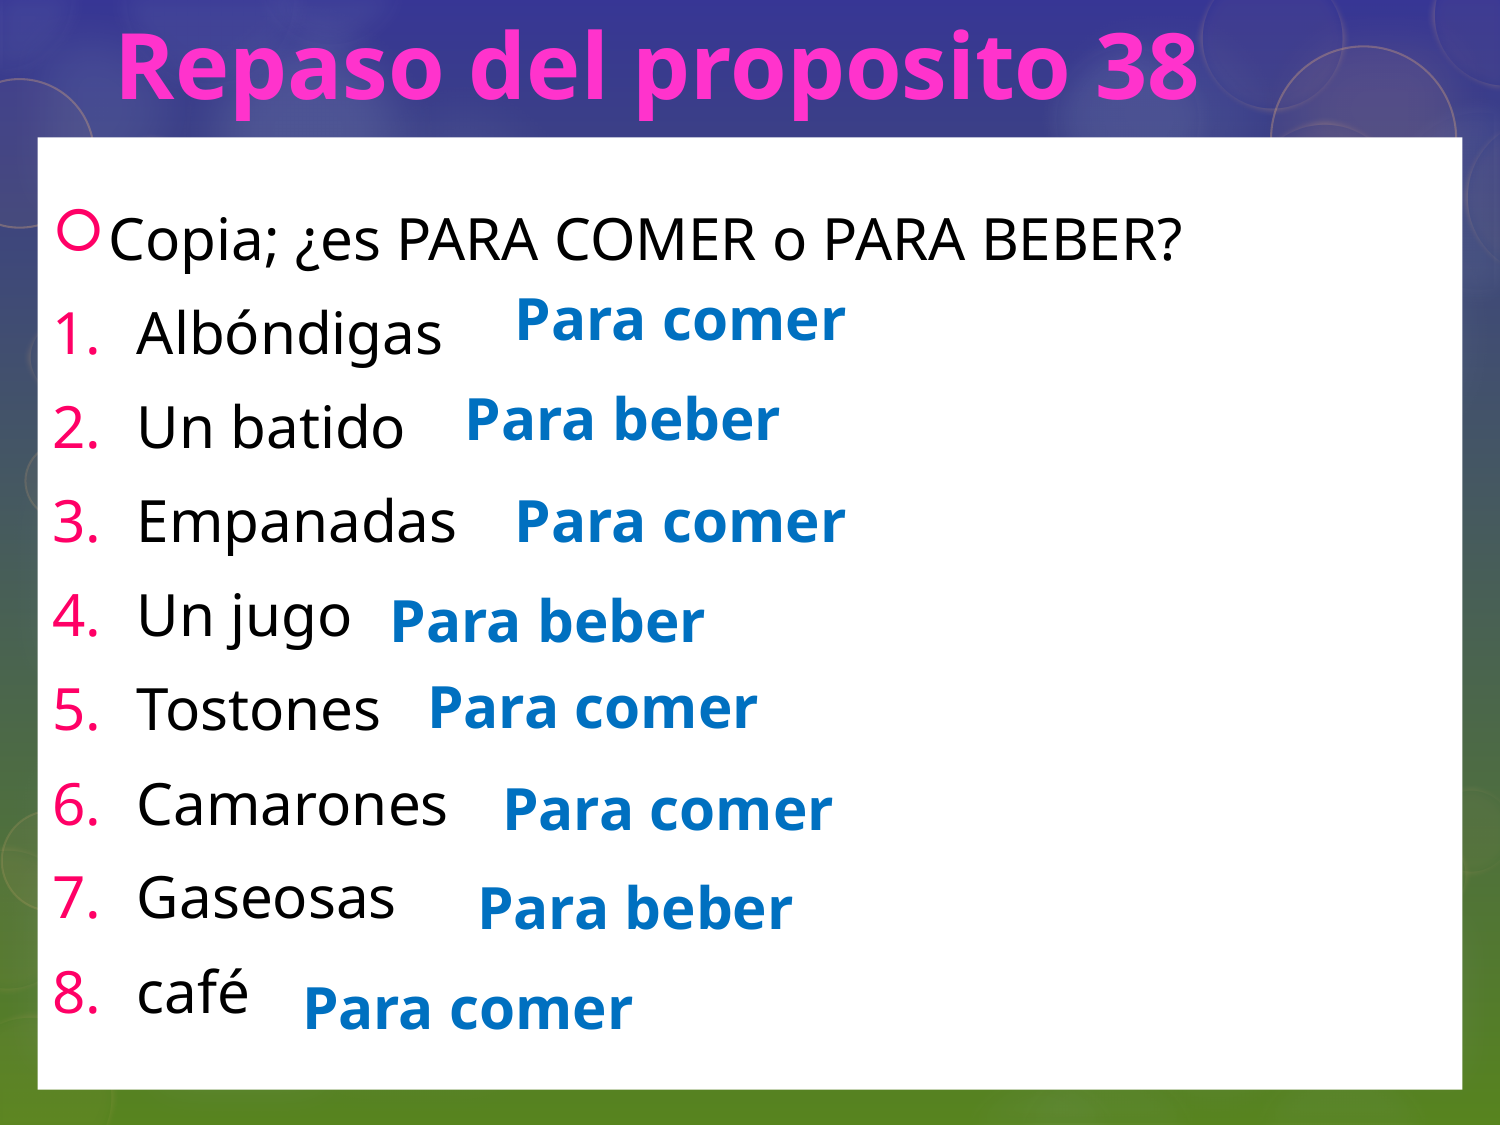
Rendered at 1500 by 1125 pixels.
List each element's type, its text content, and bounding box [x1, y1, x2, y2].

text_box Para comer [287, 964, 813, 1049]
list Copia; ¿es PARA COMER o PARA BEBER? Albóndigas Un batido Empanadas Un jugo Tostones Camarones Gaseosas café [37, 137, 1463, 1090]
text_box Para comer [499, 476, 1025, 562]
text_box Para comer [487, 764, 1013, 849]
text_box Para beber [374, 576, 900, 662]
title Repaso del proposito 38 [99, 0, 1438, 140]
text_box Para beber [462, 864, 988, 949]
text_box Para comer [412, 662, 938, 748]
text_box Para beber [449, 375, 975, 460]
text_box Para comer [499, 275, 1025, 360]
